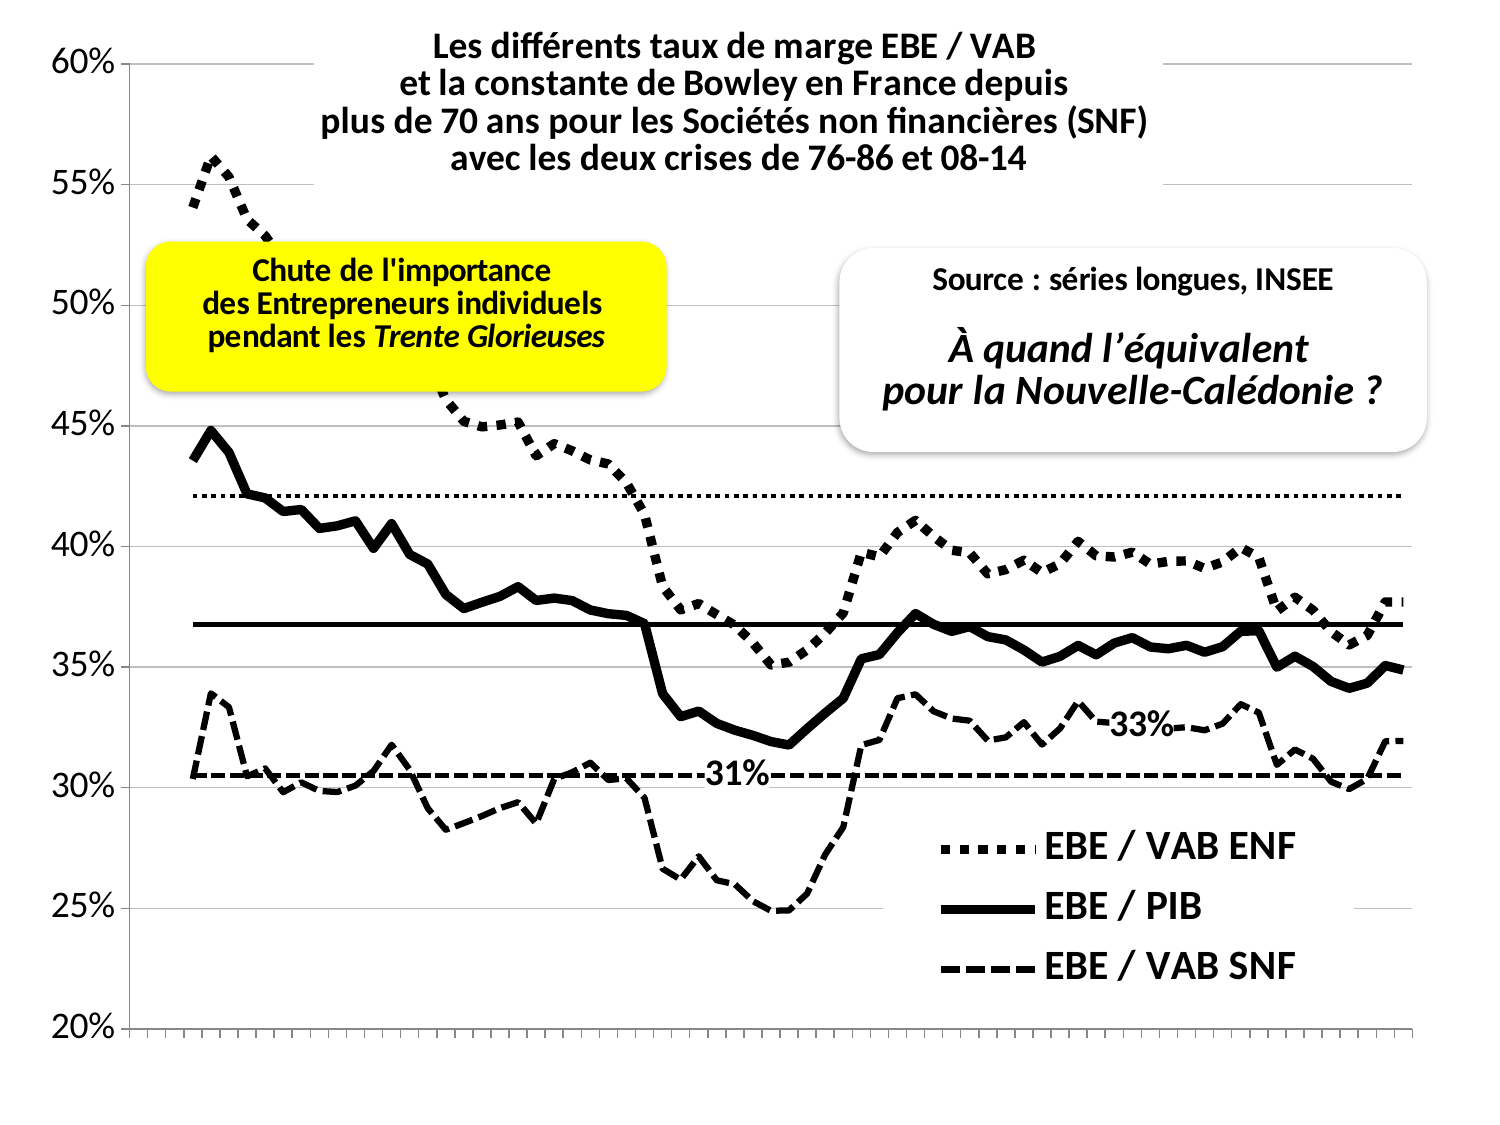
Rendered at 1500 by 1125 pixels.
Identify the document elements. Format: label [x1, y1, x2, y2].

chart [30, 18, 1463, 1103]
